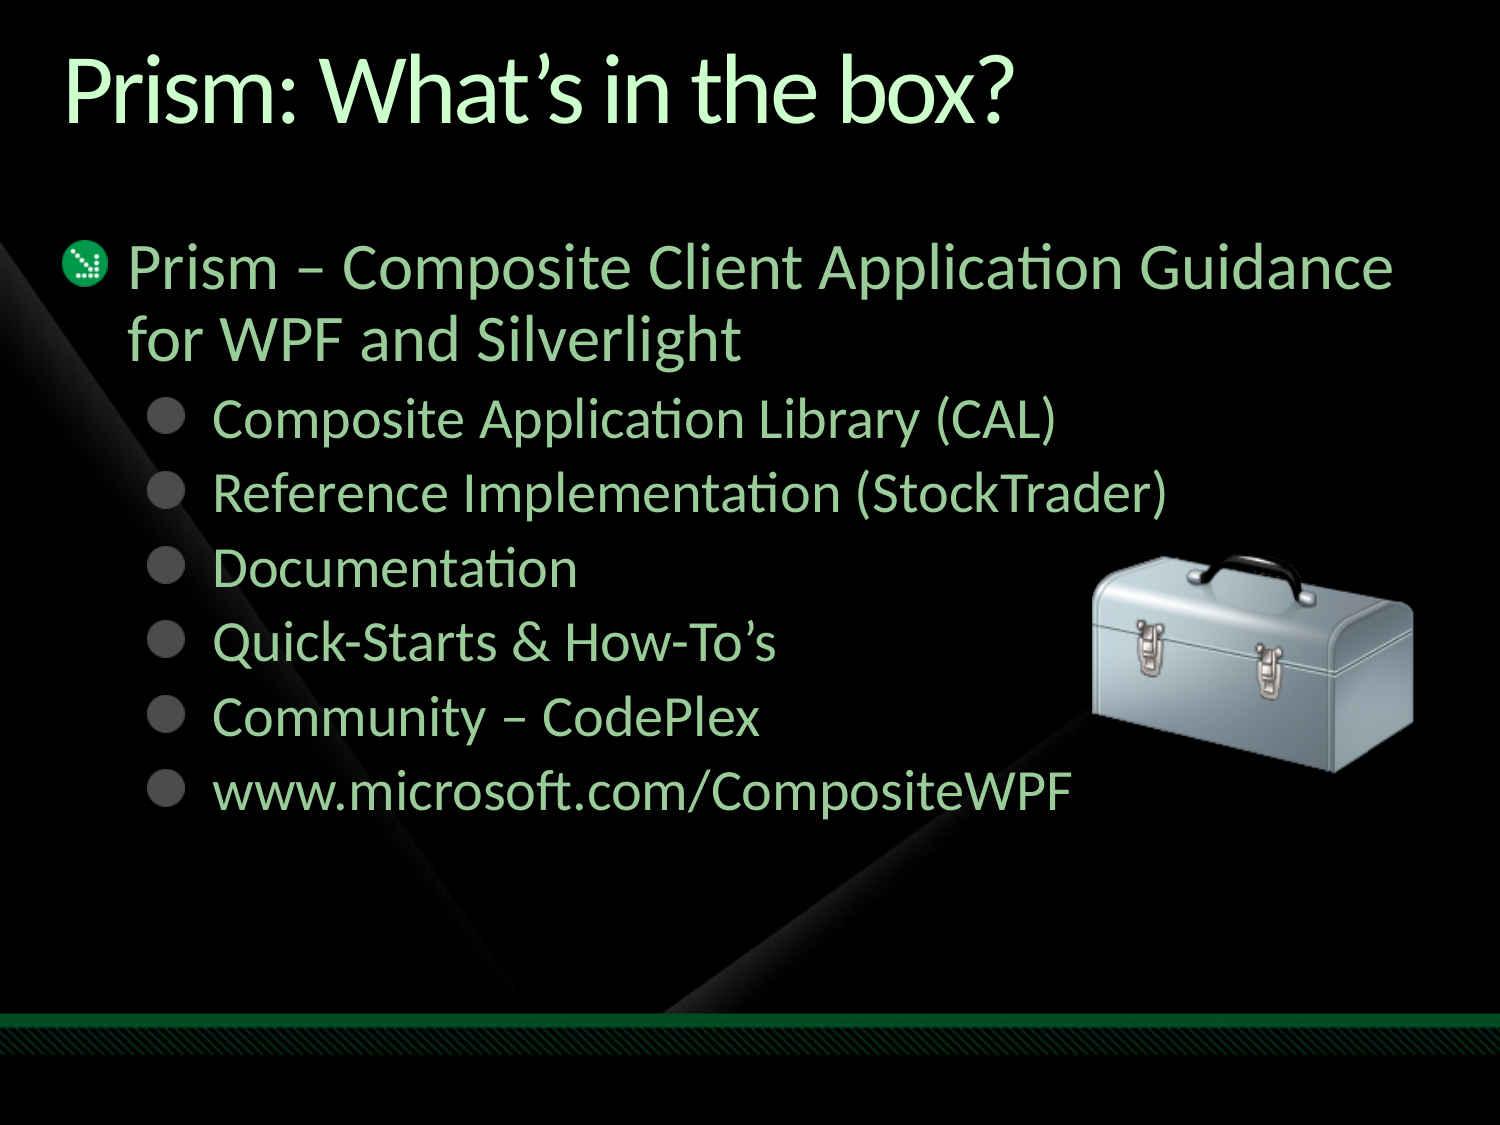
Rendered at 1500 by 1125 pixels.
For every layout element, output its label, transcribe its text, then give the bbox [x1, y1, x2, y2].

list Prism – Composite Client Application Guidance for WPF and Silverlight Composite Application Library (CAL) Reference Implementation (StockTrader) Documentation Quick-Starts & How-To’s Community – CodePlex www.microsoft.com/CompositeWPF [62, 232, 1438, 1073]
title Prism: What’s in the box? [62, 37, 1438, 147]
picture [0, 0, 1500, 1125]
